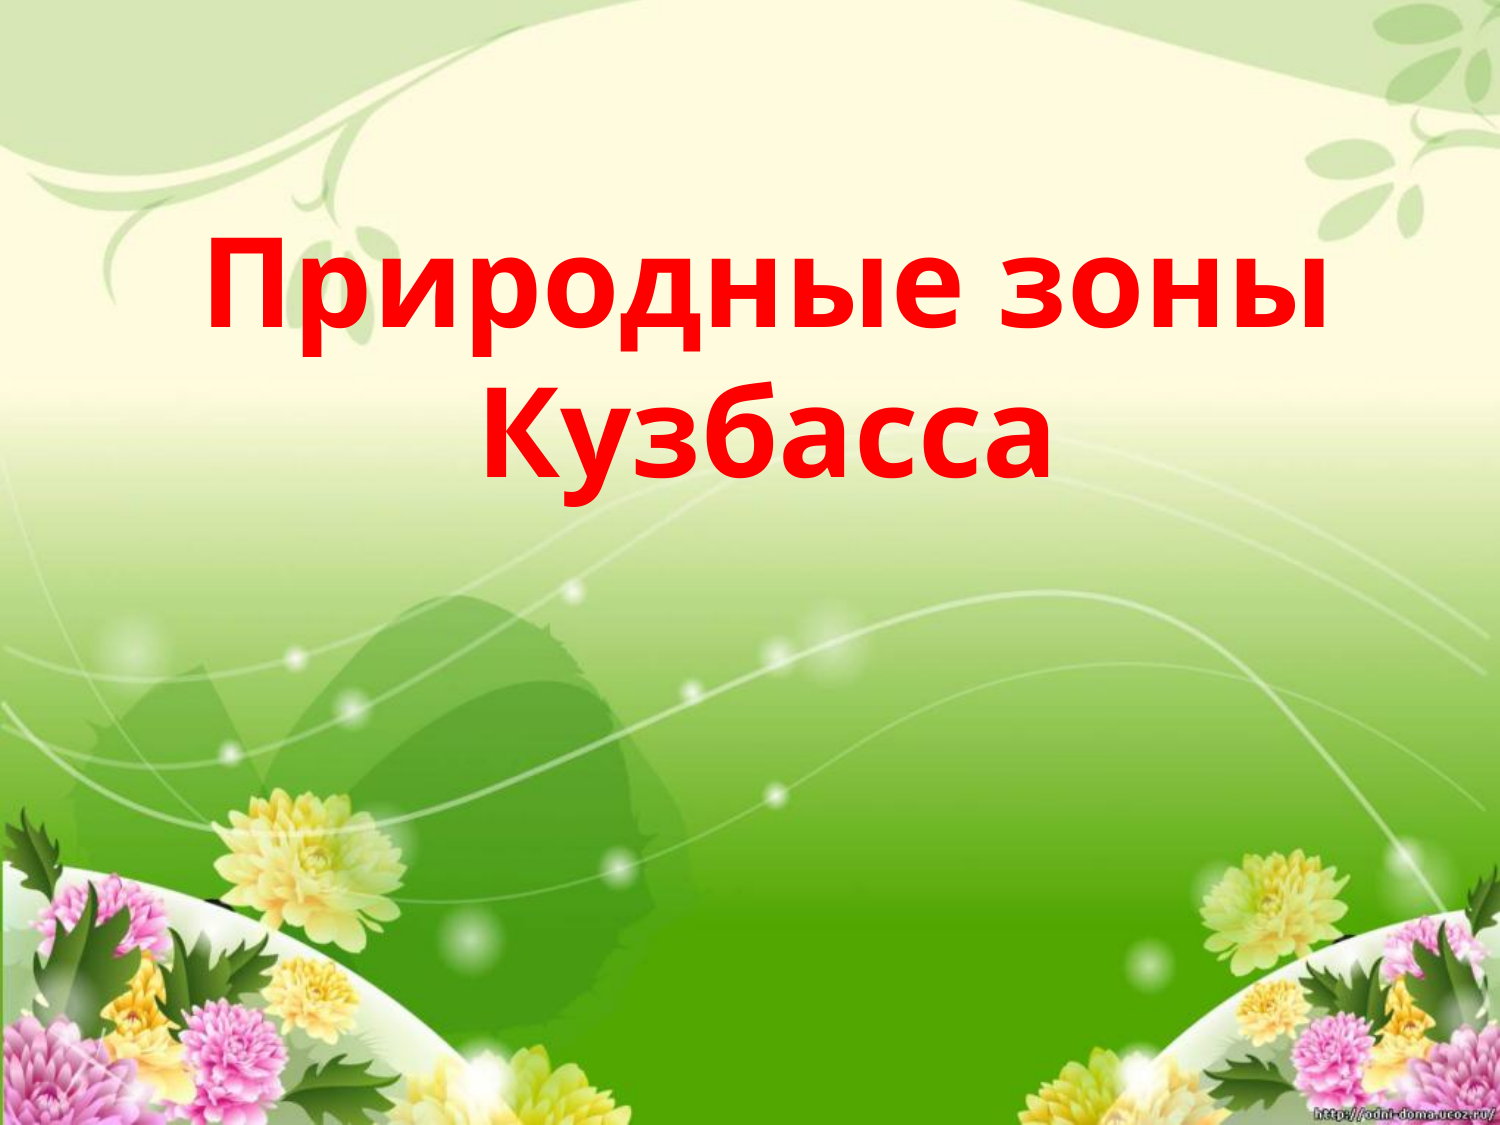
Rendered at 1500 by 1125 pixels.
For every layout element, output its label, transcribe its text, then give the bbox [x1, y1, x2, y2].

picture [0, 0, 1500, 1125]
title Природные зоны Кузбасса [17, 231, 1500, 473]
